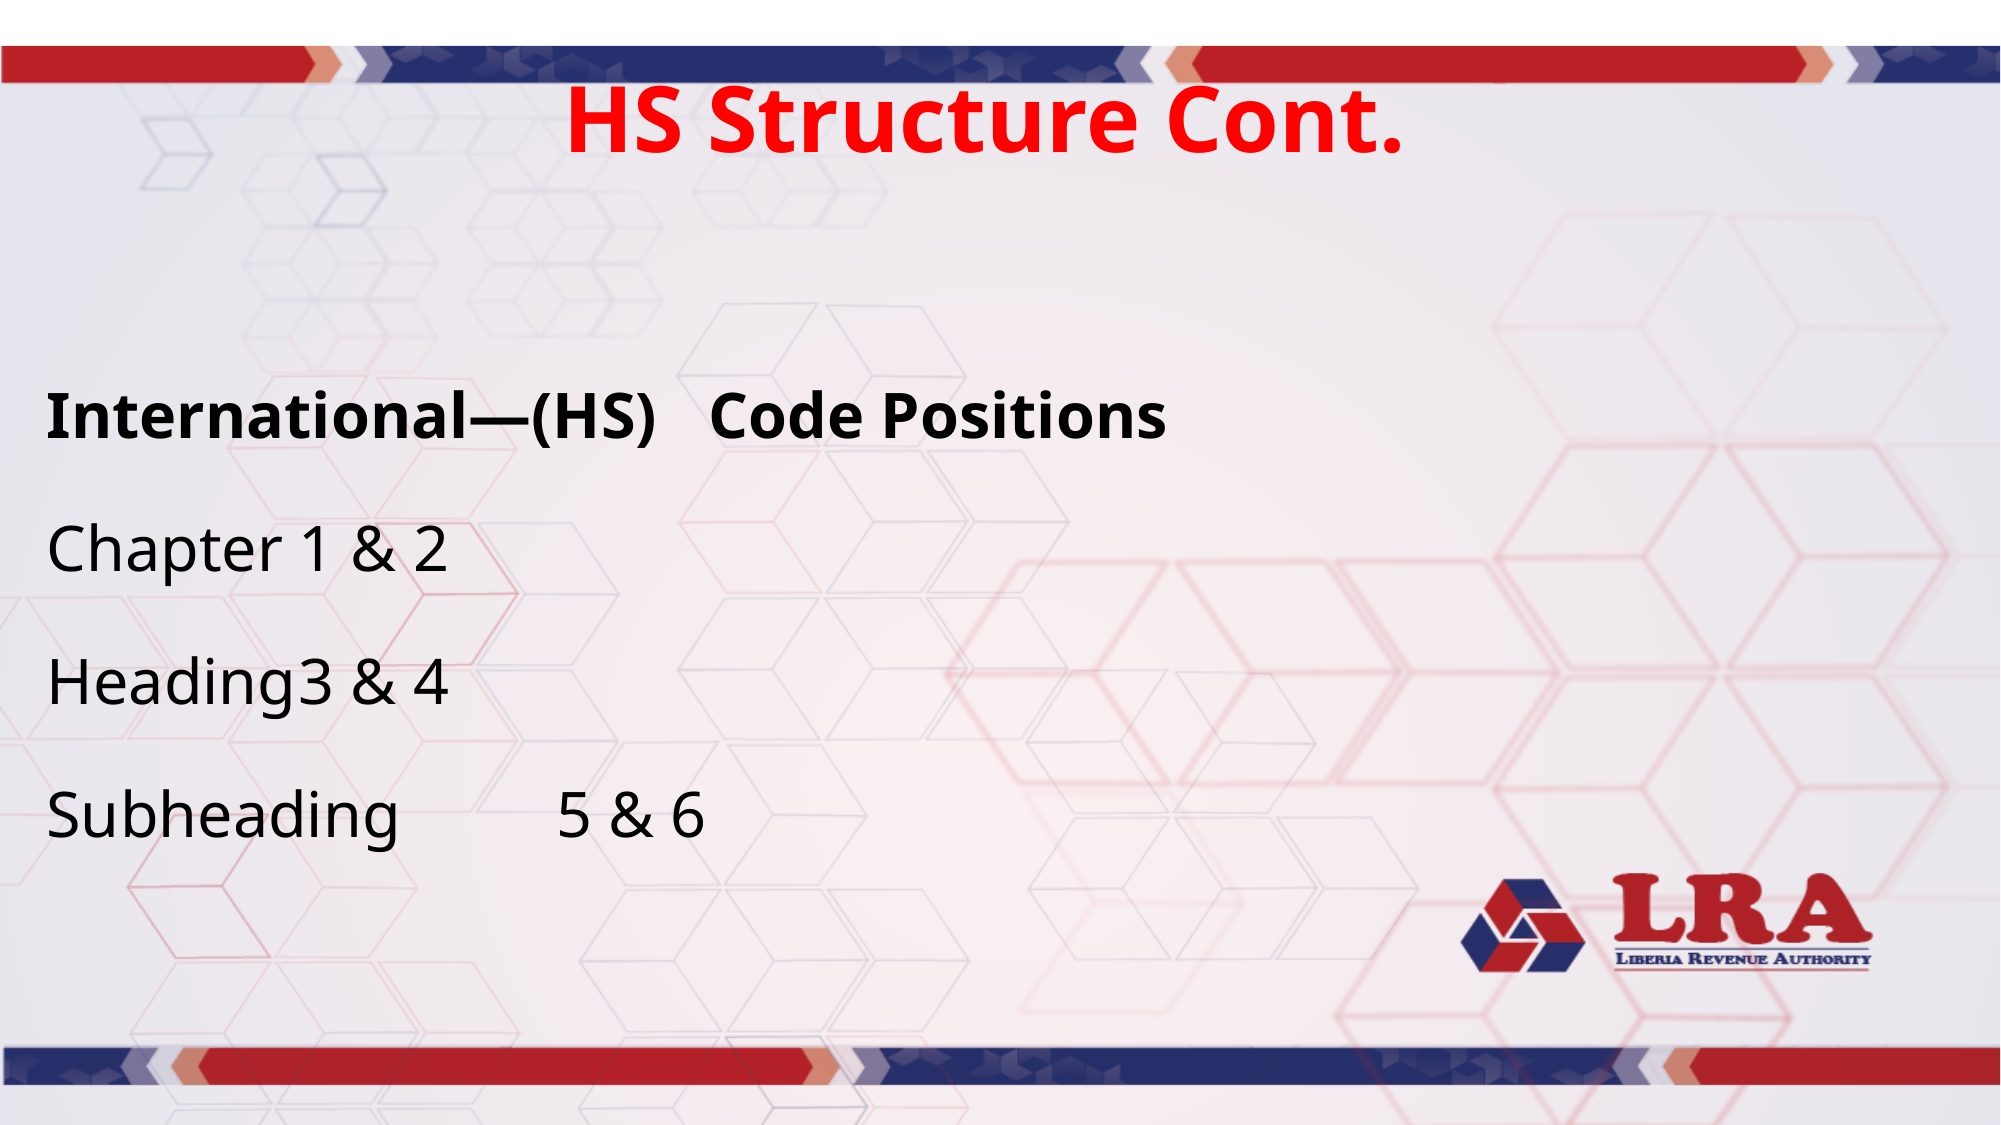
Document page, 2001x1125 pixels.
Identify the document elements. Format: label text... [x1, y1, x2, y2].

list International—(HS) Code Positions Chapter 1 & 2 Heading 3 & 4 Subheading 5 & 6 [31, 252, 1958, 1090]
title HS Structure Cont. [0, 59, 1970, 186]
picture [0, 0, 2001, 1125]
